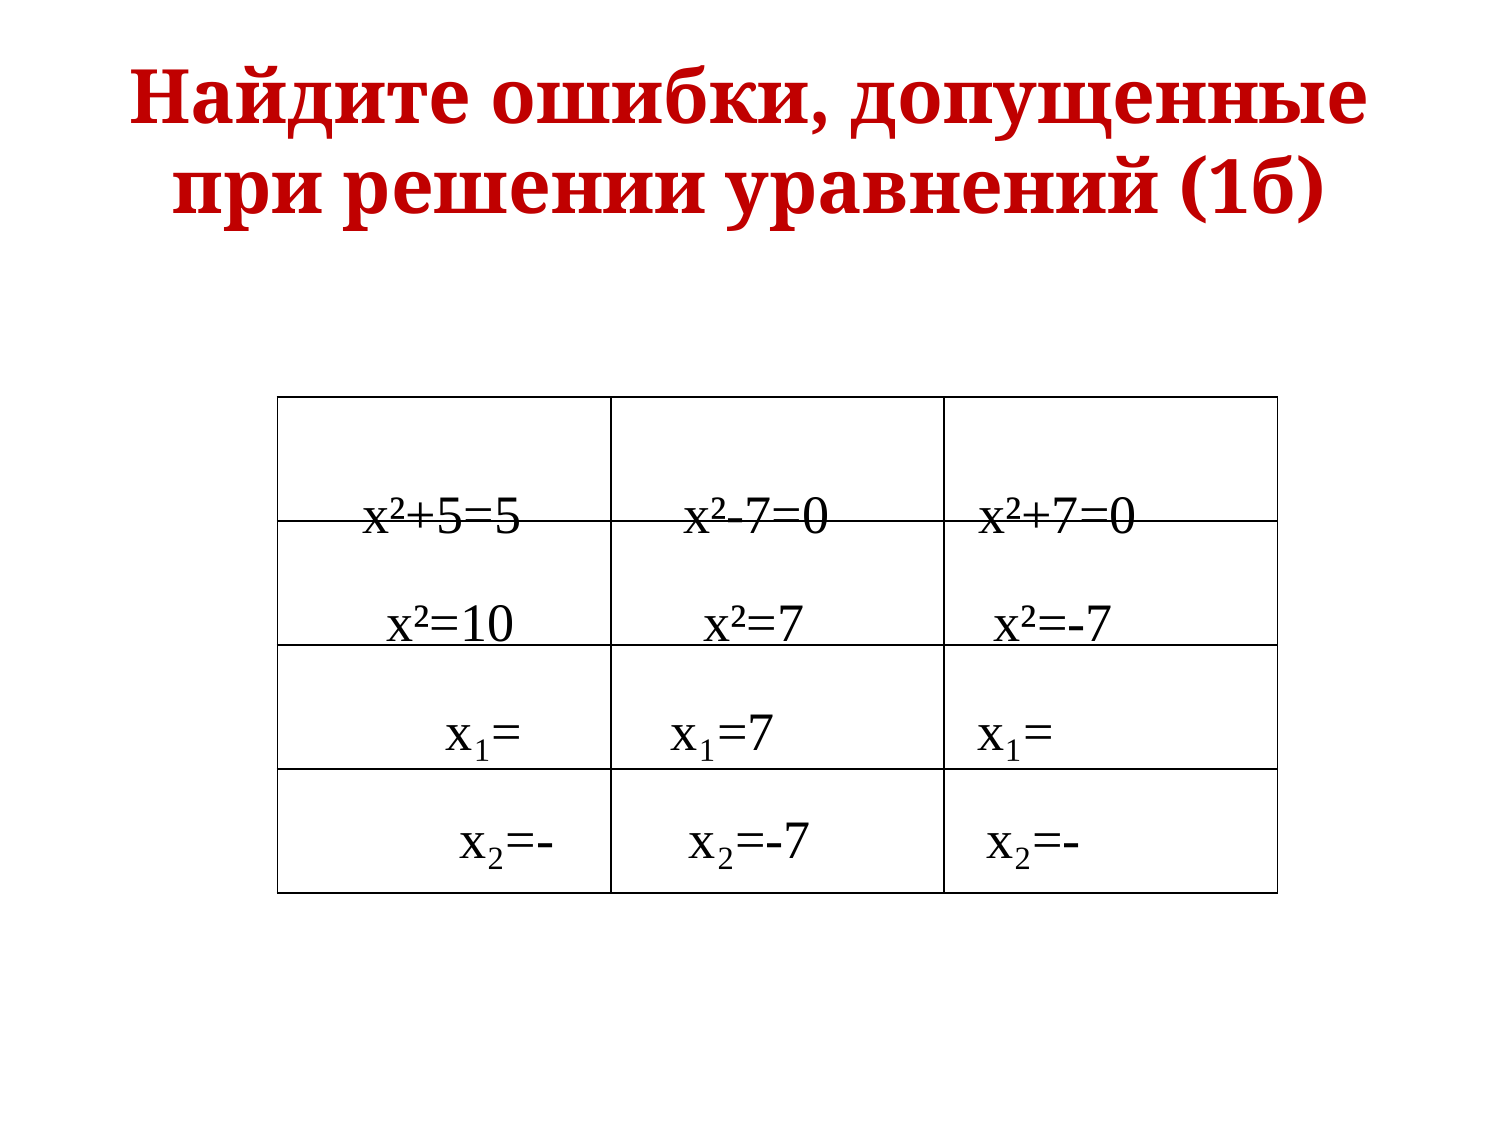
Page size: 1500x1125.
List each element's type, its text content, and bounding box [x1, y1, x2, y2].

table_cell [278, 646, 610, 768]
table_cell [612, 522, 943, 644]
table_header [278, 398, 610, 520]
table_cell [612, 770, 943, 892]
title Найдите ошибки, допущенные при решении уравнений (1б) [75, 45, 1425, 233]
table_cell [945, 522, 1277, 644]
table_cell [945, 770, 1277, 892]
table_header [612, 398, 943, 520]
table_cell [612, 646, 943, 768]
table_cell [945, 646, 1277, 768]
table_cell [278, 770, 610, 892]
table_header [945, 398, 1277, 520]
table_cell [278, 522, 610, 644]
